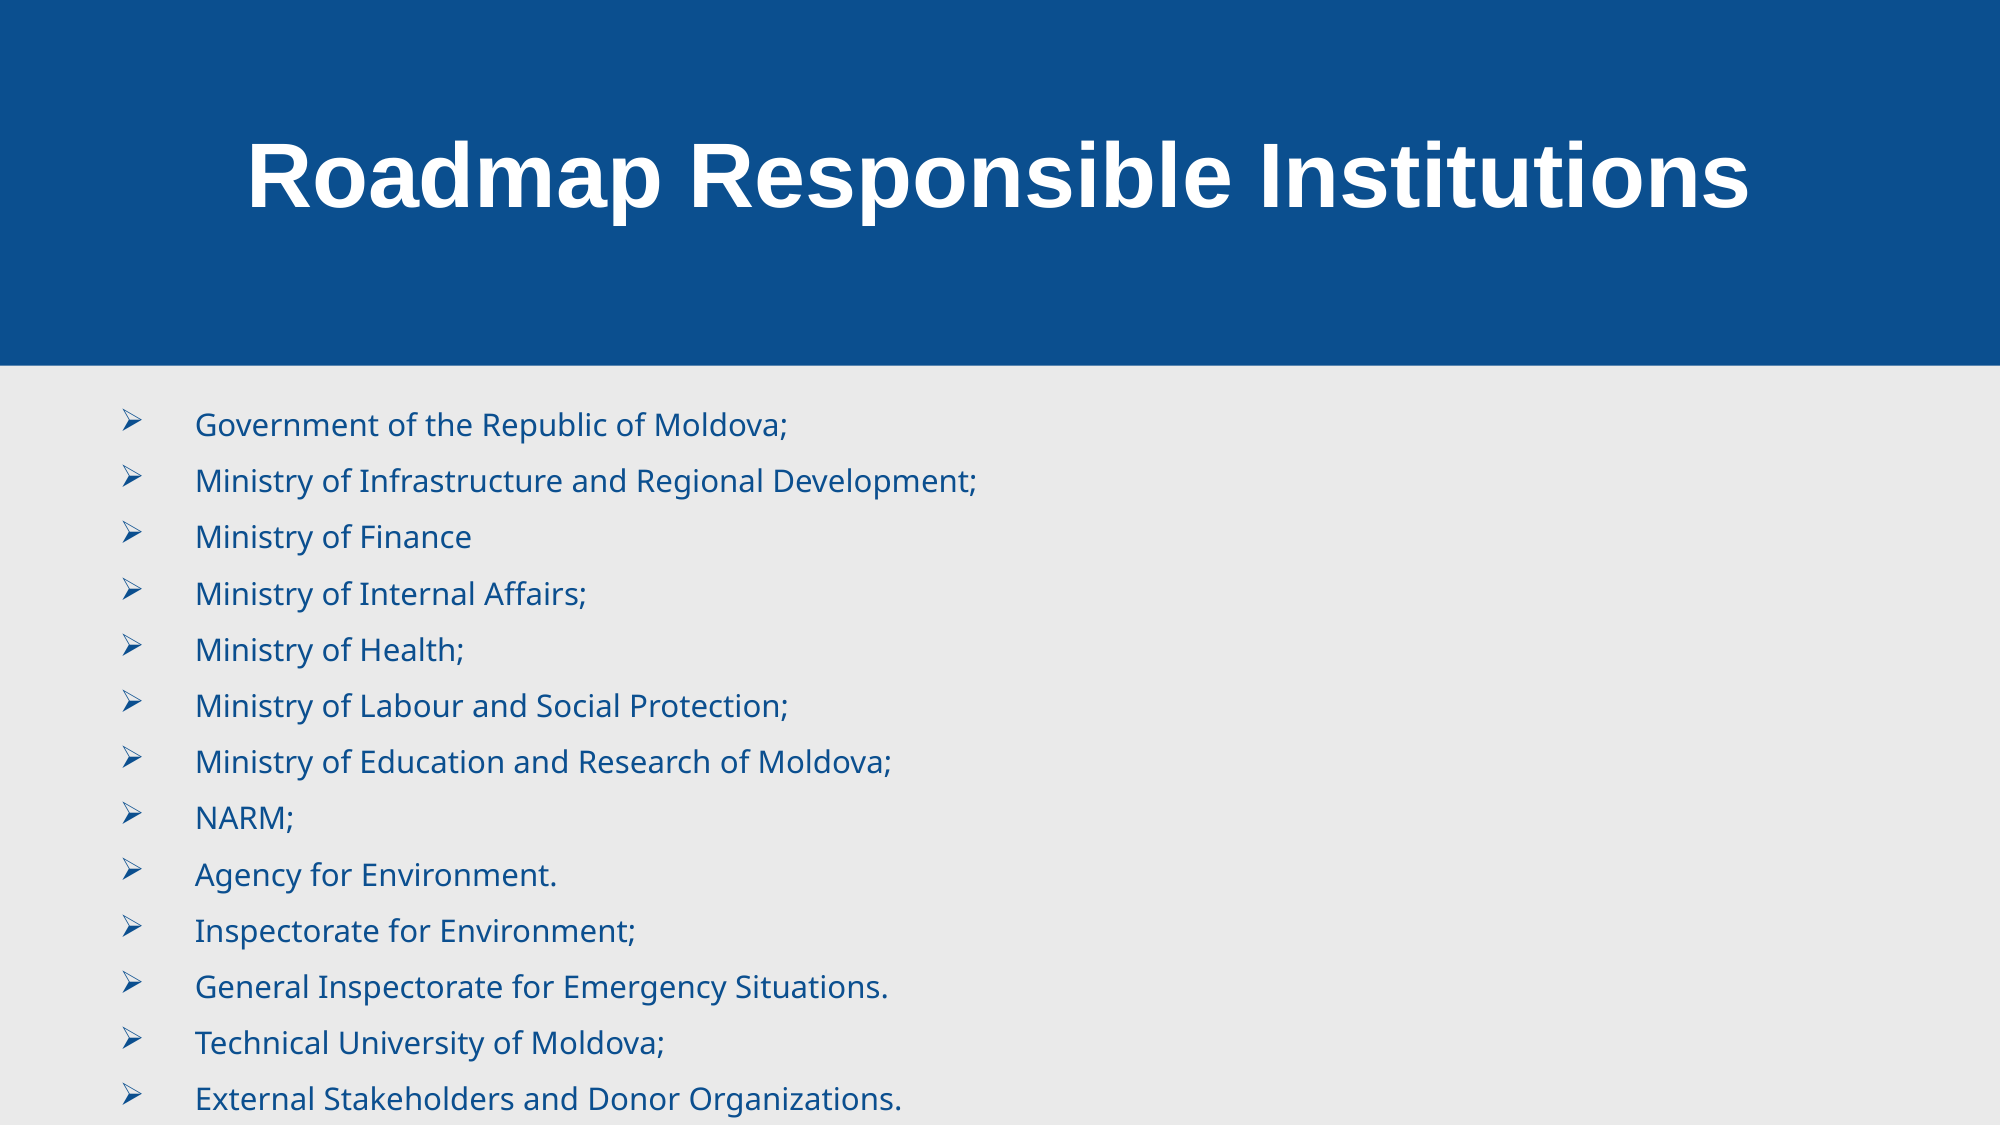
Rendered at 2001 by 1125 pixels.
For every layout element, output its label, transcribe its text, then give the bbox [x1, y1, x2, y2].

text_box Government of the Republic of Moldova; Ministry of Infrastructure and Regional Development; Ministry of Finance Ministry of Internal Affairs; Ministry of Health; Ministry of Labour and Social Protection; Ministry of Education and Research of Moldova; NARM; Agency for Environment. Inspectorate for Environment; General Inspectorate for Emergency Situations. Technical University of Moldova; External Stakeholders and Donor Organizations. [104, 379, 1896, 1125]
text_box Roadmap Responsible Institutions [104, 150, 1896, 227]
text_box [0, 364, 2000, 1125]
